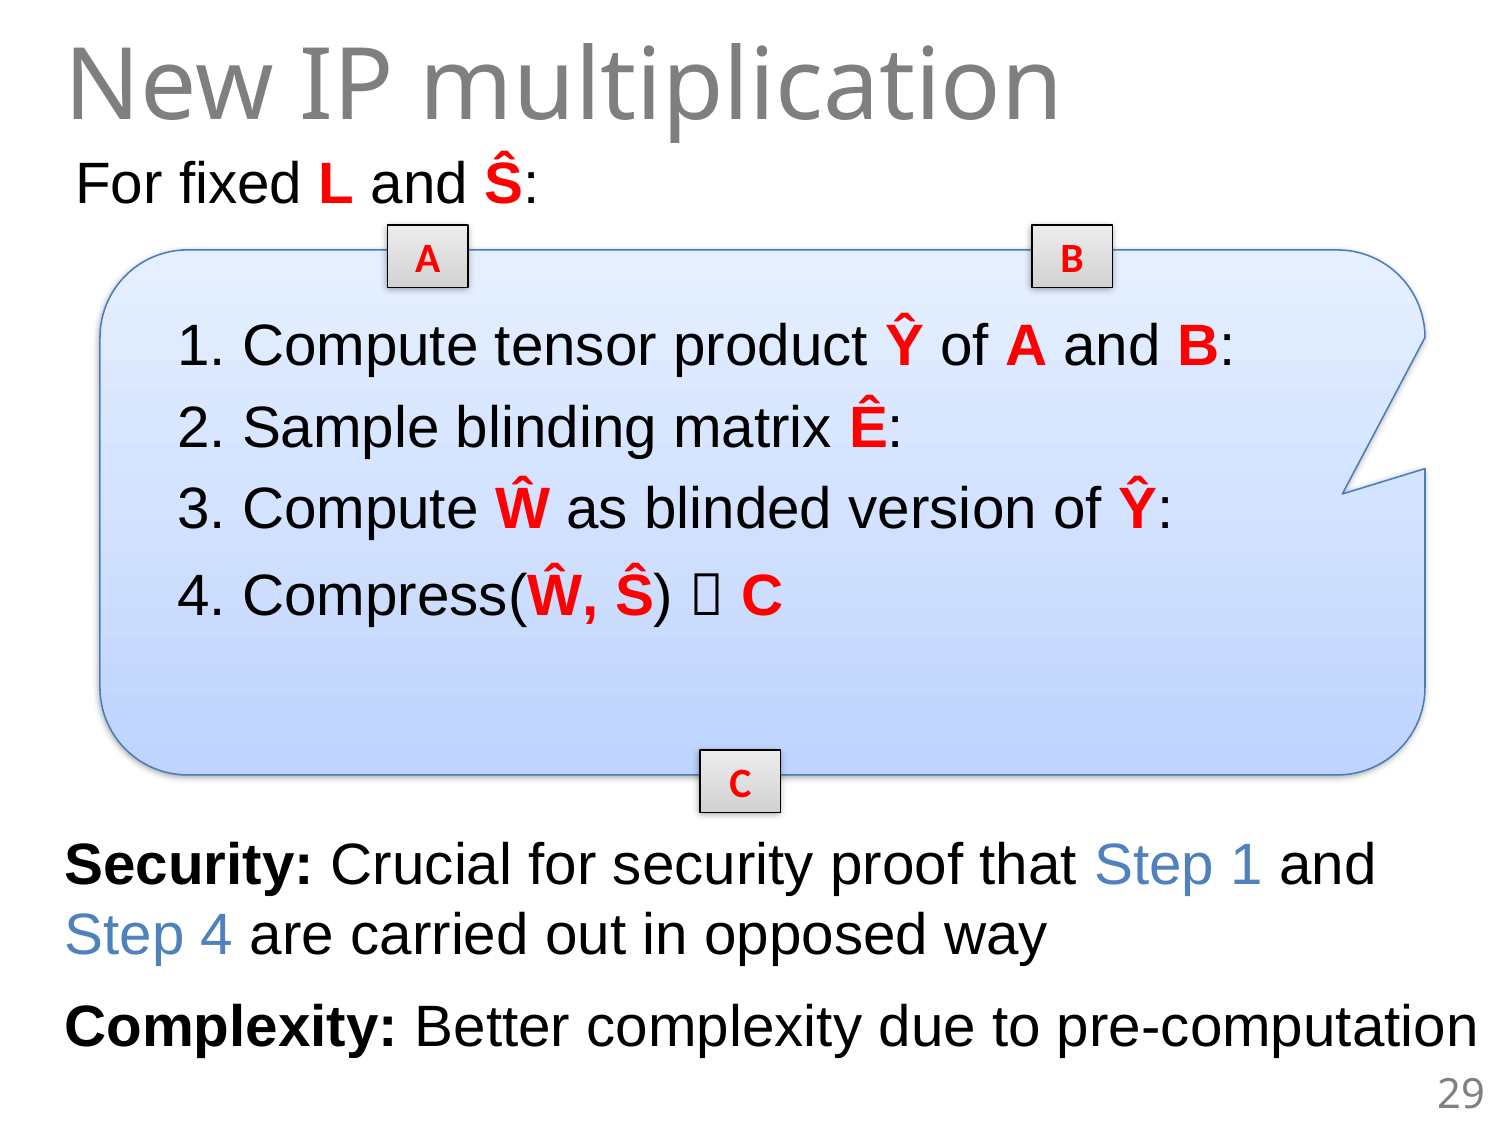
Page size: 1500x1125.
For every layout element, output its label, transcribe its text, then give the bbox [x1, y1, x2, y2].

text_box 1. Compute tensor product Ŷ of A and B: [162, 299, 1375, 385]
text_box C [699, 749, 781, 813]
text_box 4. Compress(Ŵ, Ŝ)  C [162, 549, 1375, 635]
text_box For fixed L and Ŝ: [60, 137, 1500, 223]
slide_number 29 [1408, 1066, 1500, 1125]
text_box Complexity: Better complexity due to pre-computation [49, 980, 1500, 1066]
text_box B [1031, 224, 1113, 288]
text_box [99, 249, 1426, 776]
text_box 2. Sample blinding matrix Ê: [162, 381, 1013, 462]
text_box Security: Crucial for security proof that Step 1 and Step 4 are carried out in opposed way [50, 818, 1490, 974]
text_box A [387, 224, 469, 288]
text_box 3. Compute Ŵ as blinded version of Ŷ: [162, 462, 1375, 548]
text_box New IP multiplication [49, 12, 1338, 148]
